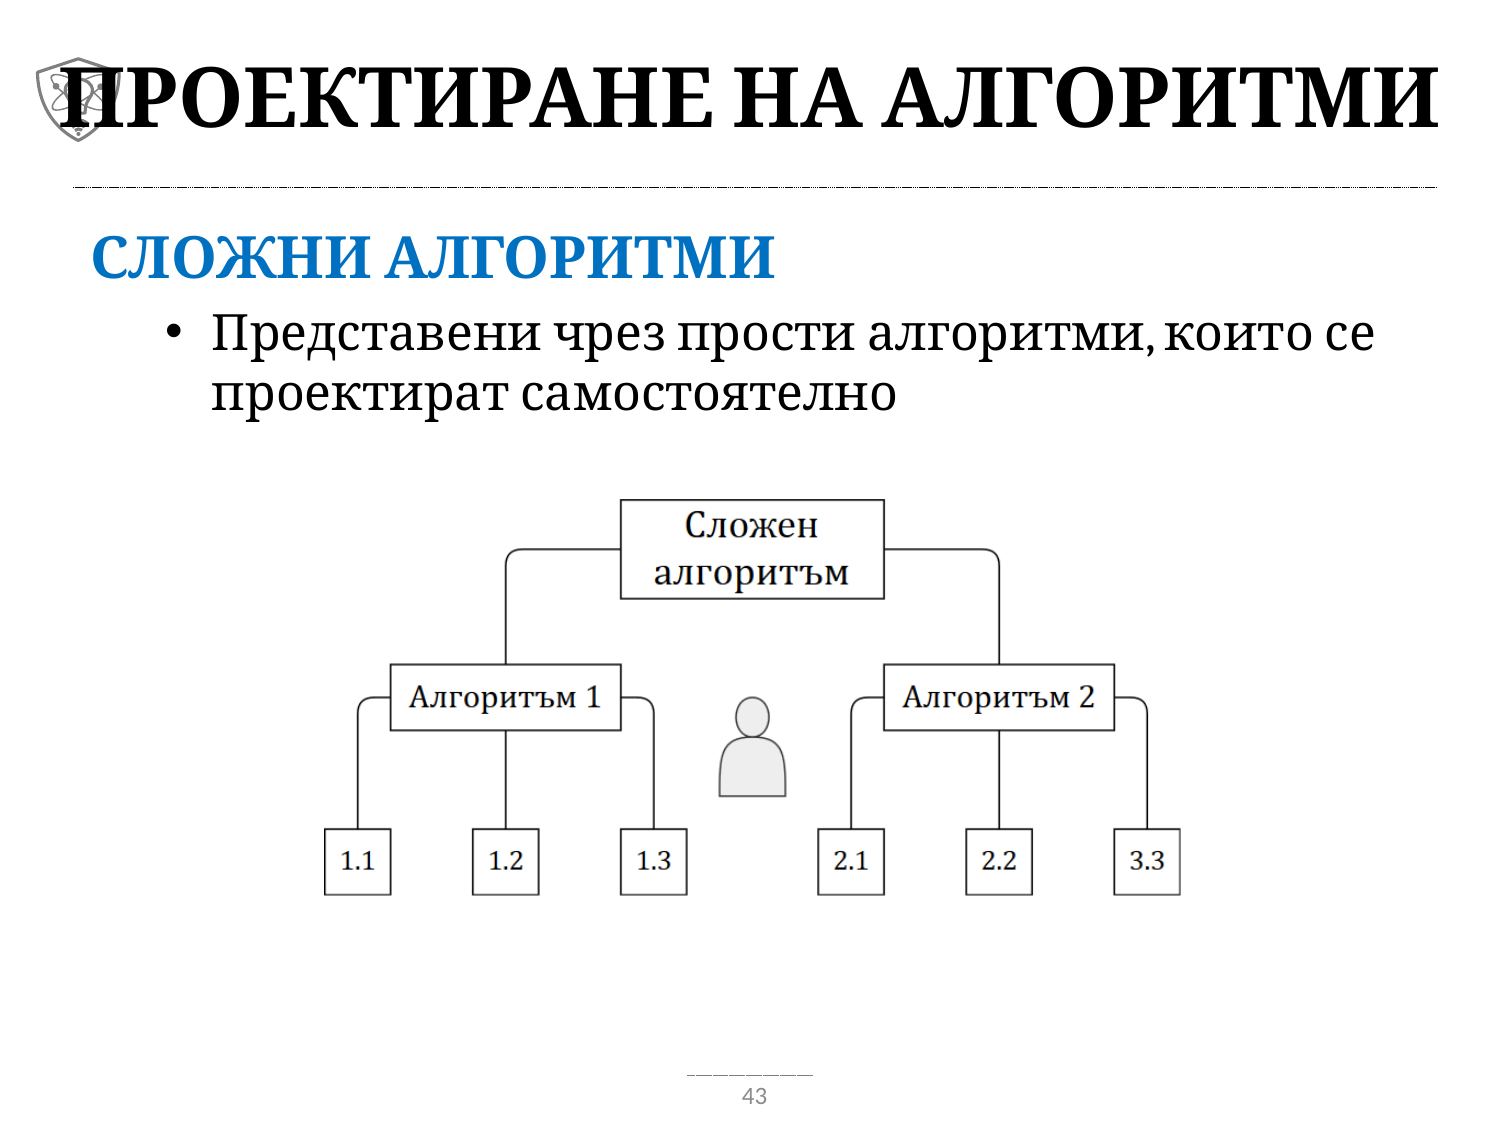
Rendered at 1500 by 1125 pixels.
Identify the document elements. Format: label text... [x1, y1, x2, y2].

list Сложни алгоритми Представени чрез прости алгоритми, които се проектират самостоятелно [75, 212, 1450, 1063]
title Проектиране на алгоритми [0, 0, 1500, 188]
picture [324, 499, 1181, 897]
slide_number 43 [579, 1065, 930, 1125]
